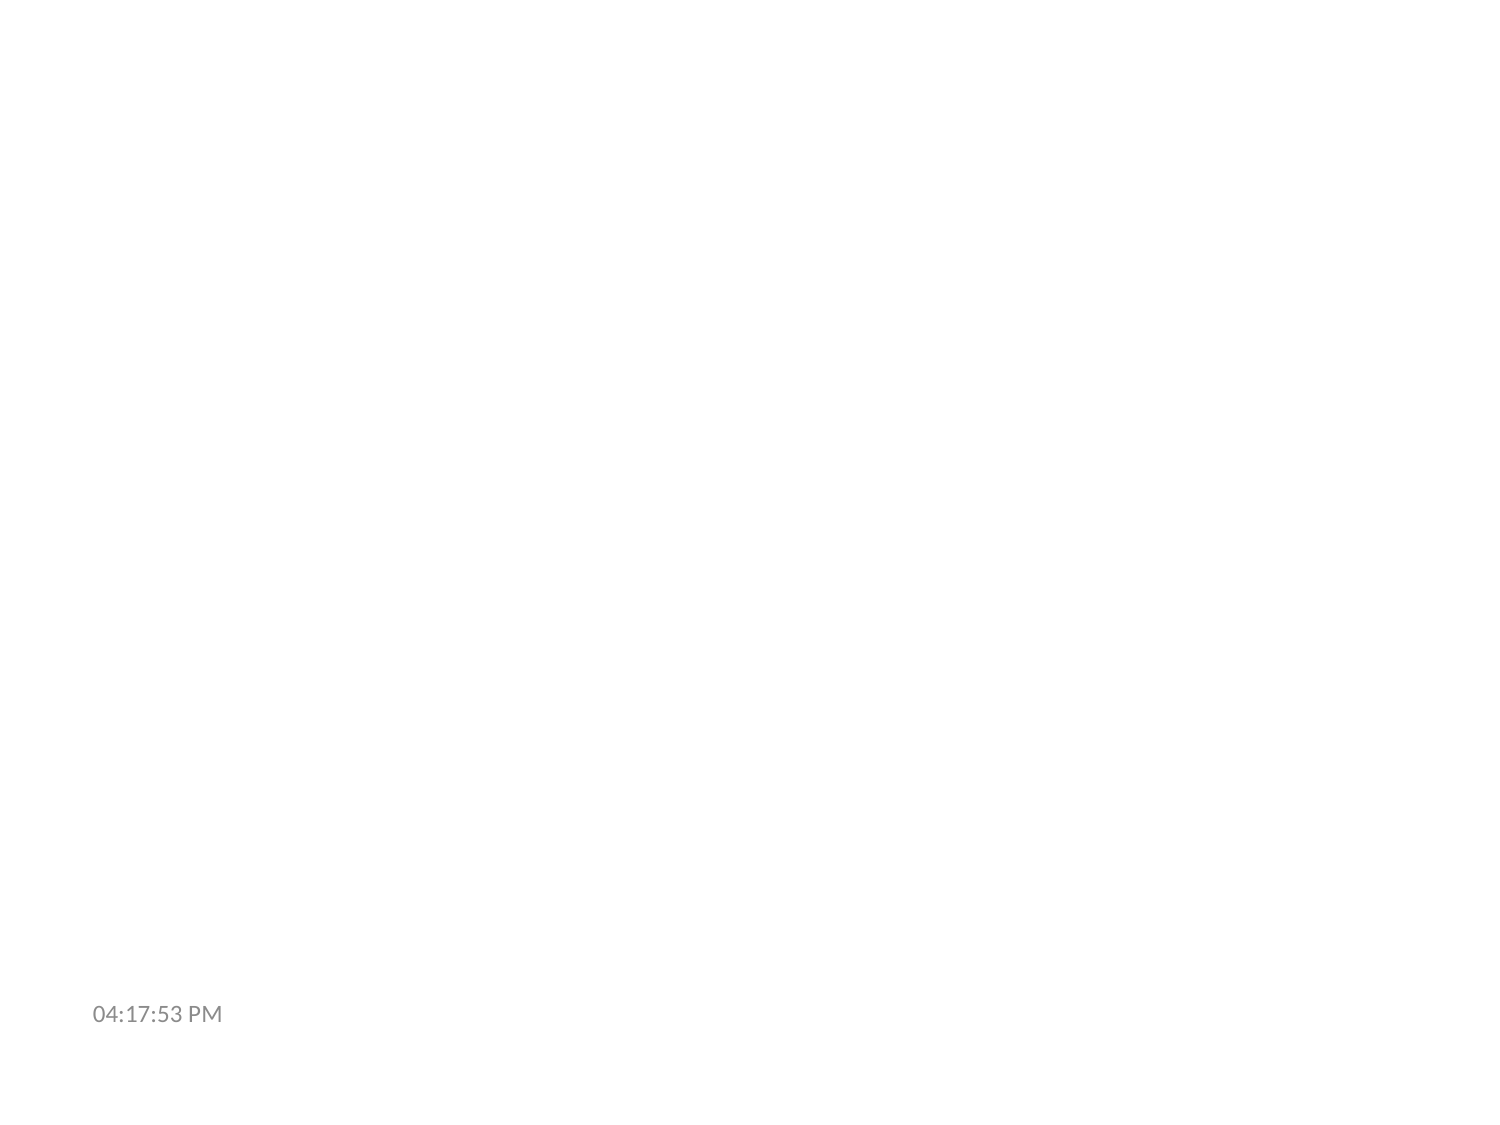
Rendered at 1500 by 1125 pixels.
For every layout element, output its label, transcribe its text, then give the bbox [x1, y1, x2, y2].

text_box 3:35:09 PM [77, 982, 428, 1043]
